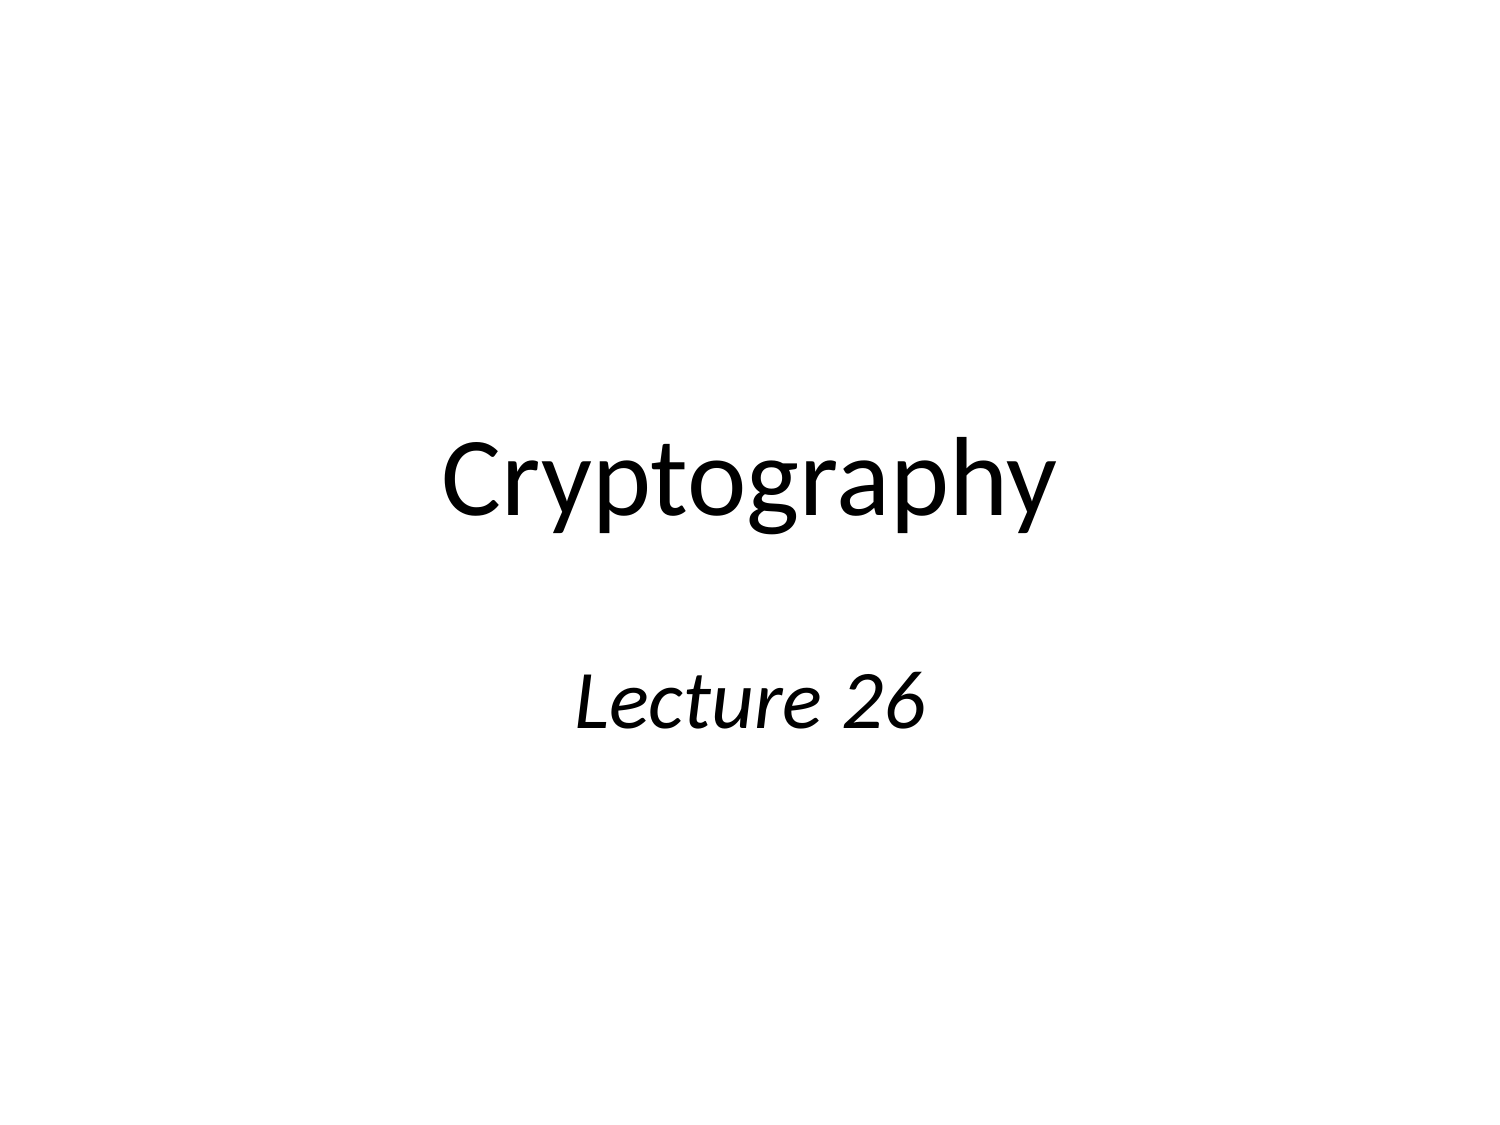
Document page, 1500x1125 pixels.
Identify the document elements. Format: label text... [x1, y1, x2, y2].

title Cryptography [112, 349, 1388, 591]
subtitle Lecture 26 [200, 637, 1300, 925]
